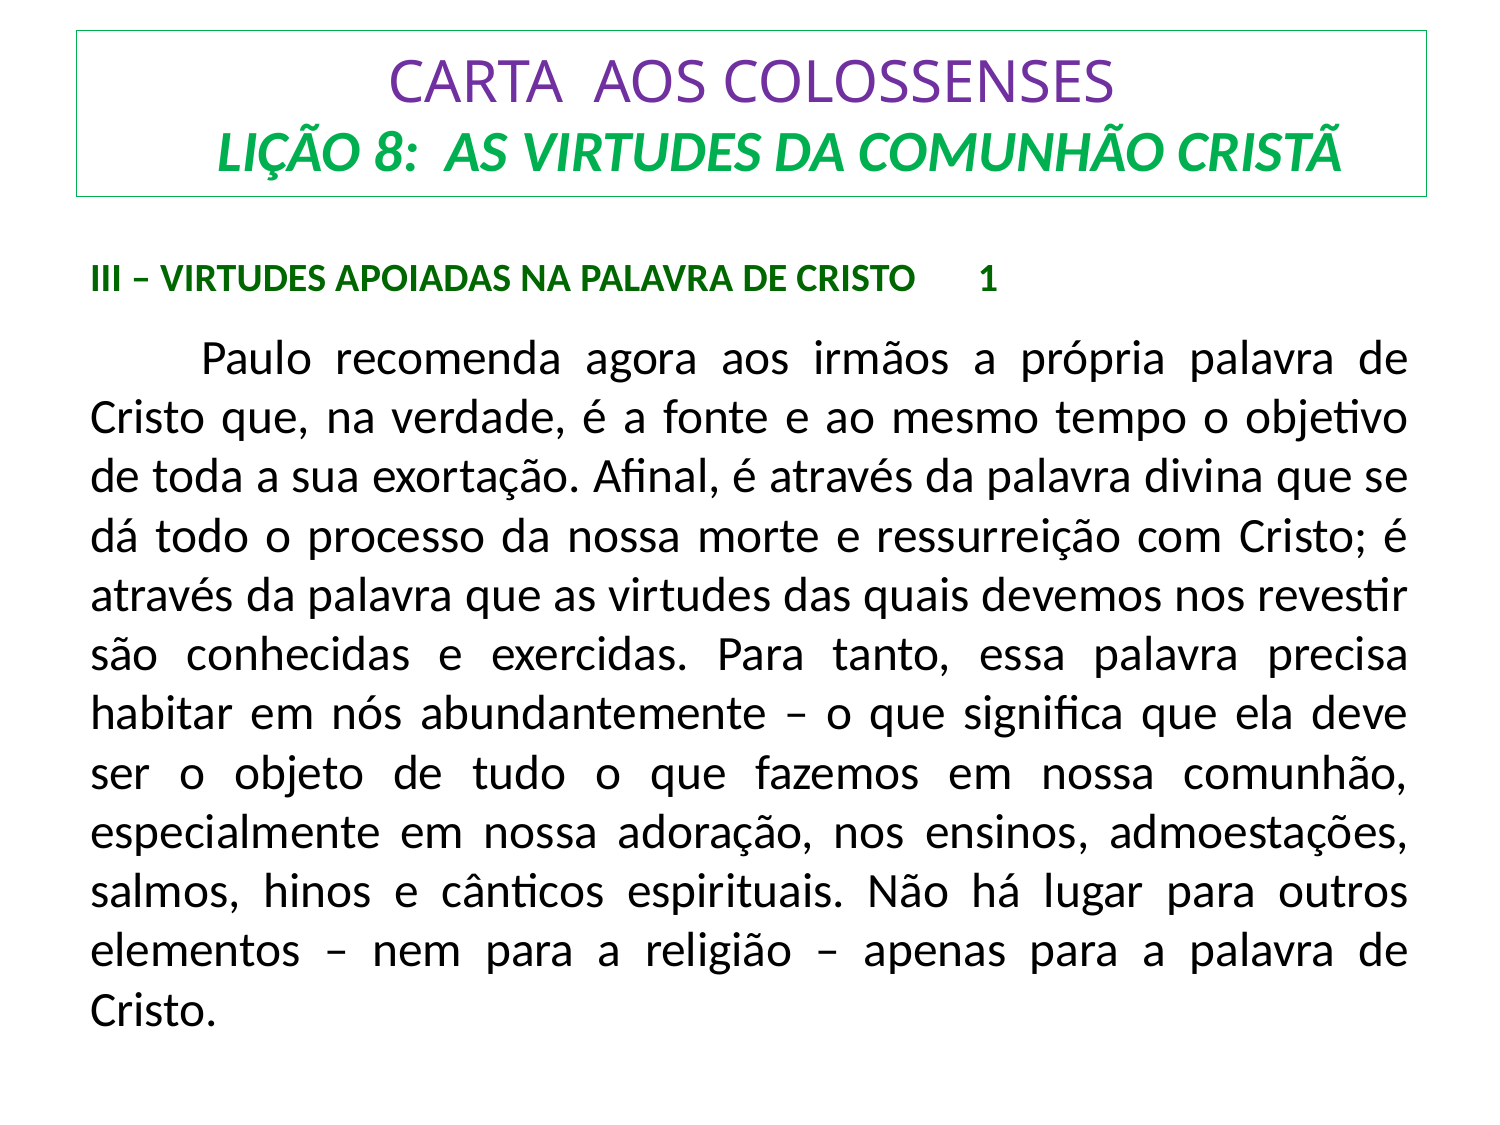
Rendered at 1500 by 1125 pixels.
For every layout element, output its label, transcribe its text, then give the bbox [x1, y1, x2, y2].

title CARTA AOS COLOSSENSES LIÇÃO 8: AS VIRTUDES DA COMUNHÃO CRISTÃ [76, 30, 1427, 197]
list III – VIRTUDES APOIADAS NA PALAVRA DE CRISTO 1 Paulo recomenda agora aos irmãos a própria palavra de Cristo que, na verdade, é a fonte e ao mesmo tempo o objetivo de toda a sua exortação. Afinal, é através da palavra divina que se dá todo o processo da nossa morte e ressurreição com Cristo; é através da palavra que as virtudes das quais devemos nos revestir são conhecidas e exercidas. Para tanto, essa palavra precisa habitar em nós abundantemente – o que significa que ela deve ser o objeto de tudo o que fazemos em nossa comunhão, especialmente em nossa adoração, nos ensinos, admoestações, salmos, hinos e cânticos espirituais. Não há lugar para outros elementos – nem para a religião – apenas para a palavra de Cristo. [75, 243, 1425, 1047]
